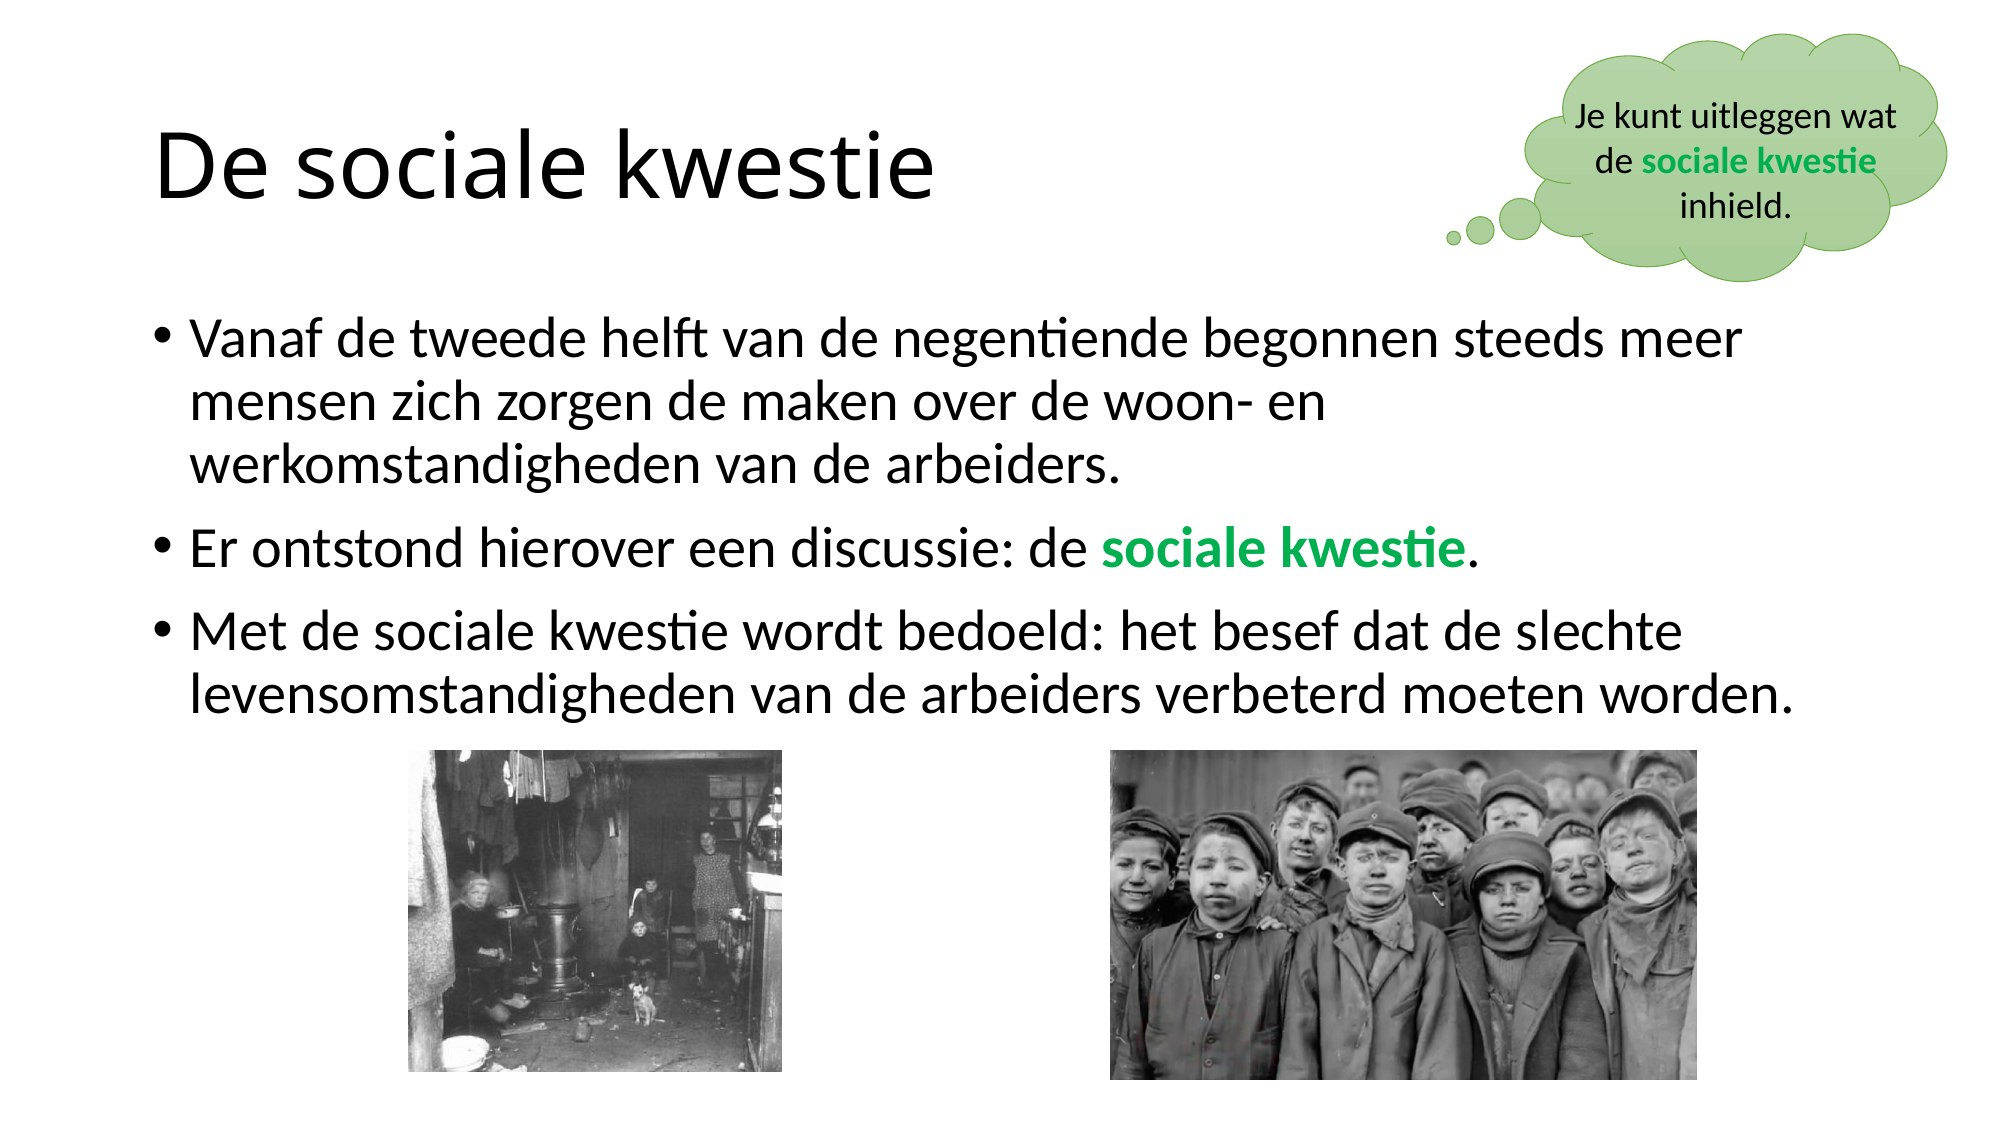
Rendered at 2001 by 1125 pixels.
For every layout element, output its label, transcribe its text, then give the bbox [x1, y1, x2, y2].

text_box [1921, 74, 1948, 197]
text_box [1715, 278, 1767, 283]
text_box [1466, 216, 1495, 245]
picture [408, 750, 782, 1072]
picture [1110, 750, 1697, 1081]
title De sociale kwestie [137, 59, 1551, 278]
text_box [1821, 33, 1884, 43]
list Vanaf de tweede helft van de negentiende begonnen steeds meer mensen zich zorgen de maken over de woon- en werkomstandigheden van de arbeiders. Er ontstond hierover een discussie: de sociale kwestie. Met de sociale kwestie wordt bedoeld: het besef dat de slechte levensomstandigheden van de arbeiders verbeterd moeten worden. [137, 299, 1863, 1014]
text_box [1752, 33, 1812, 43]
text_box Je kunt uitleggen wat de sociale kwestie inhield. [1551, 43, 1921, 278]
text_box [1446, 230, 1462, 246]
text_box [1498, 118, 1551, 241]
